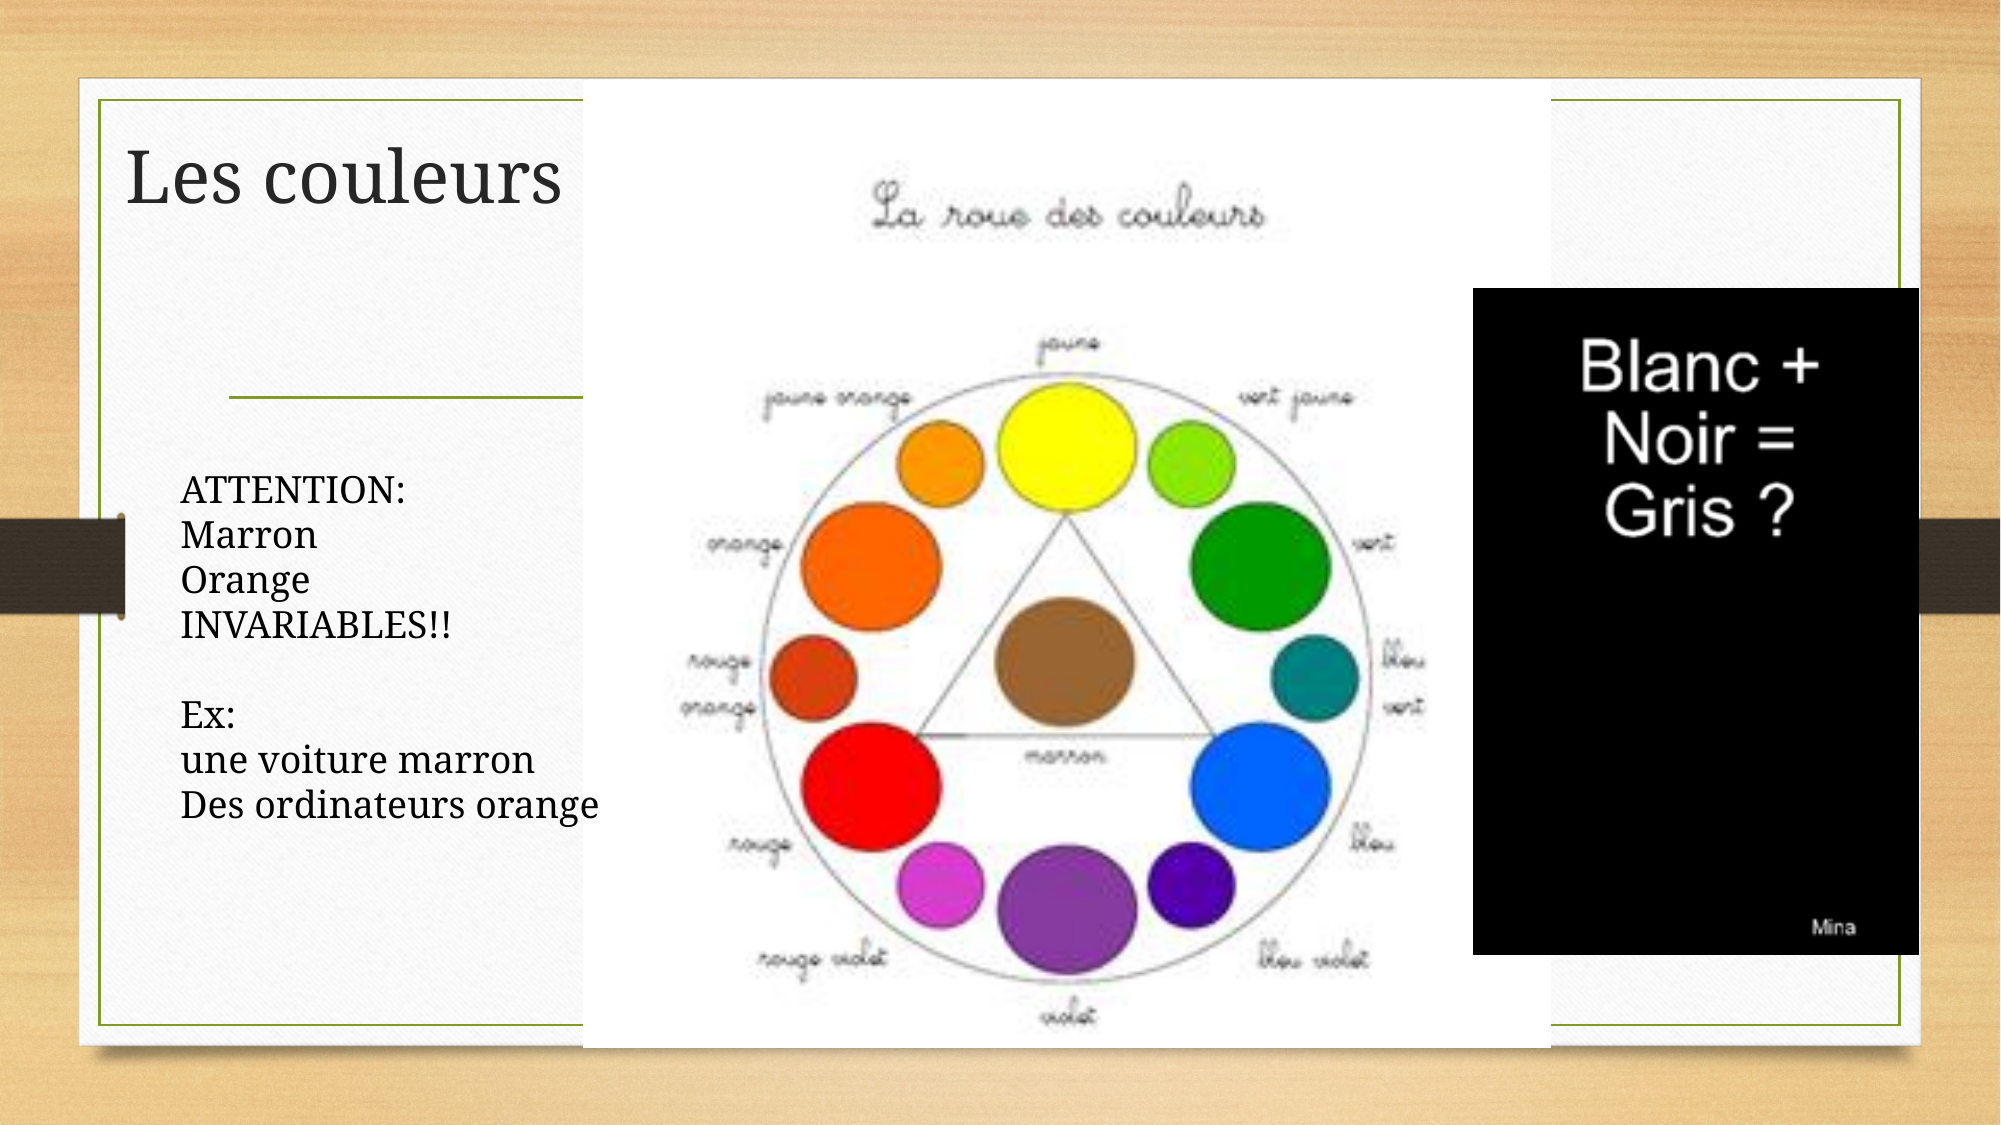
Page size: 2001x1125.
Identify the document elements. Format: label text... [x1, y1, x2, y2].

picture [0, 0, 2001, 1125]
title Les couleurs [107, 114, 582, 235]
text_box ATTENTION: Marron Orange INVARIABLES!! Ex: une voiture marron Des ordinateurs orange [165, 458, 582, 834]
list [582, 80, 1551, 1049]
